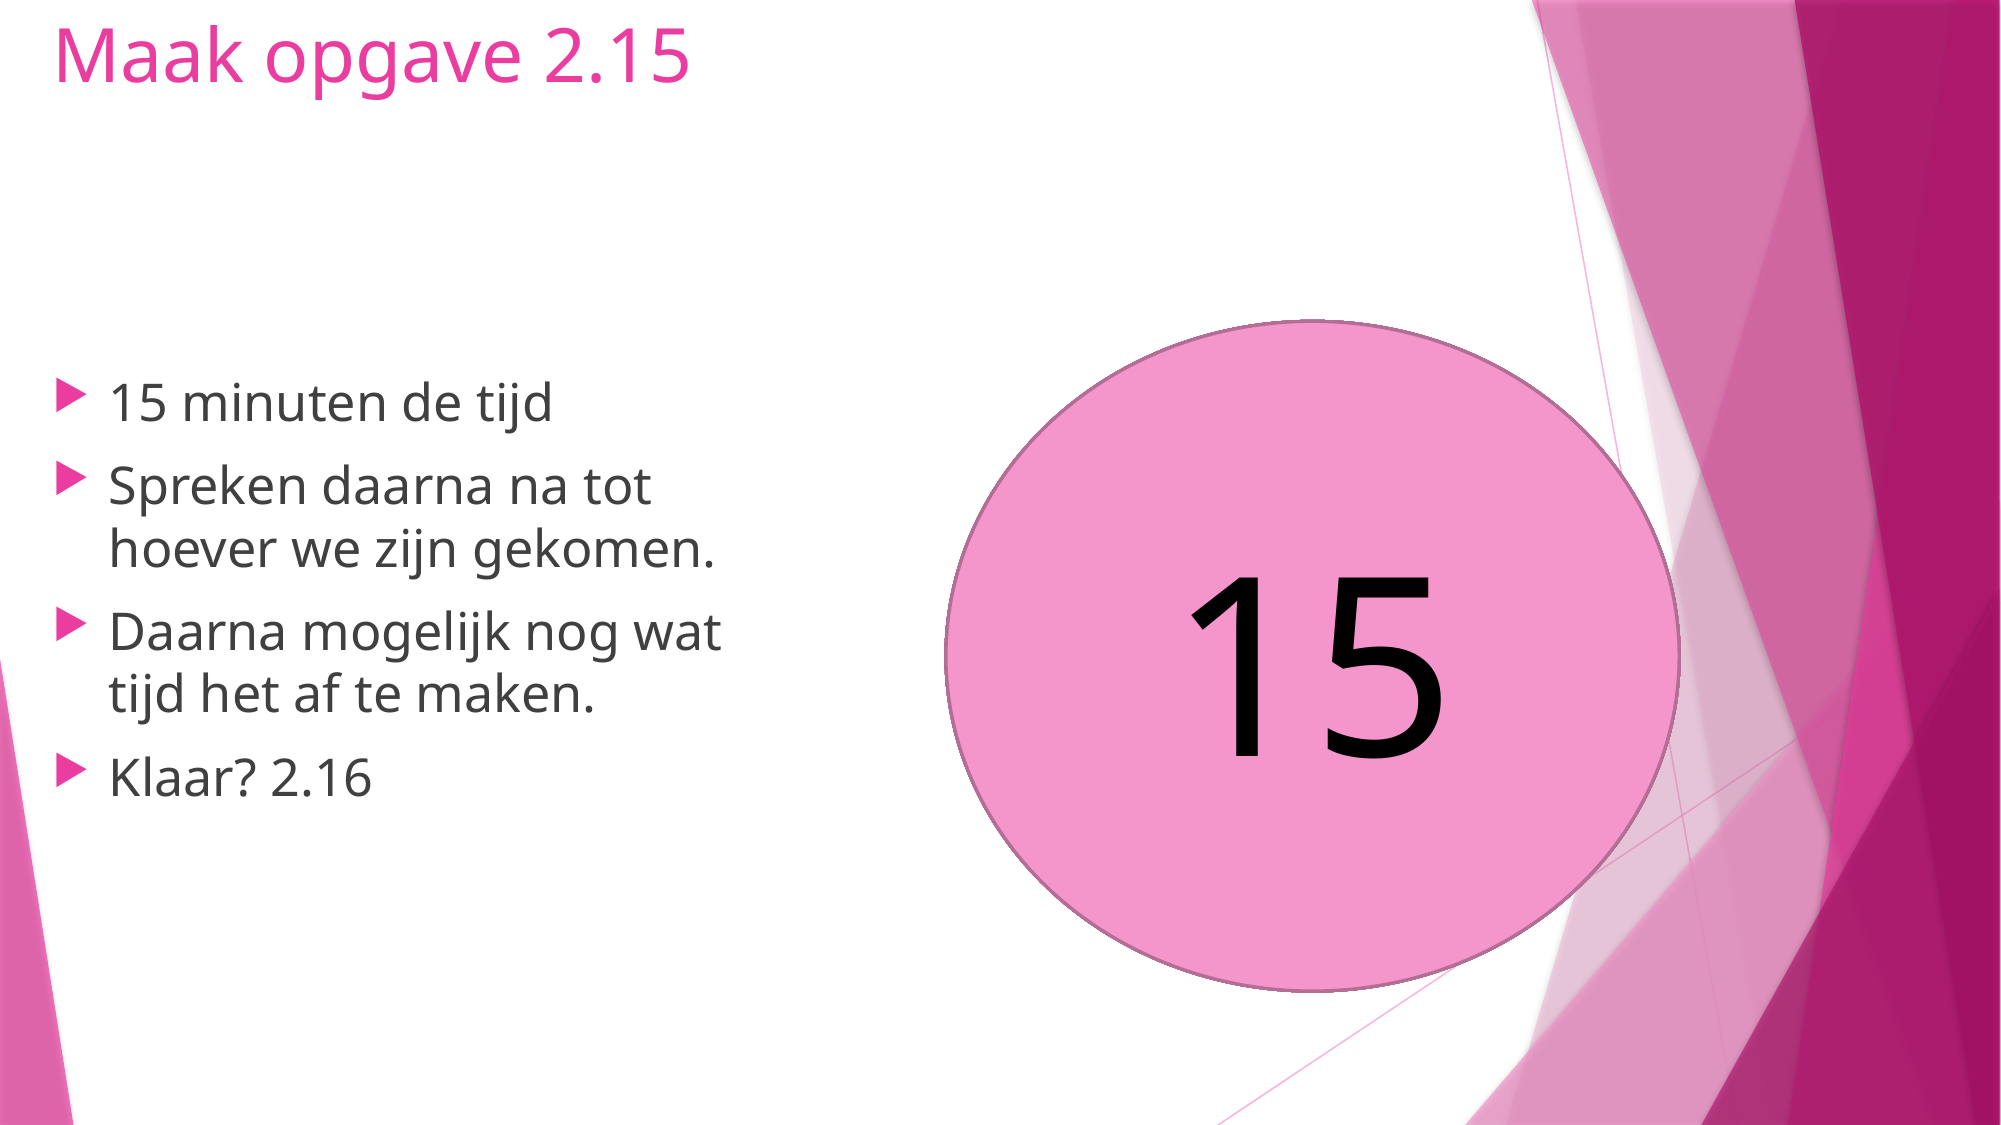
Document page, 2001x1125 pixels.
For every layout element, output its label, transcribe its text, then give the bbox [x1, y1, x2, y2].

list 15 minuten de tijd Spreken daarna na tot hoever we zijn gekomen. Daarna mogelijk nog wat tijd het af te maken. Klaar? 2.16 [37, 278, 818, 1013]
text_box 15 [944, 319, 1681, 993]
title Maak opgave 2.15 [37, 0, 1494, 260]
